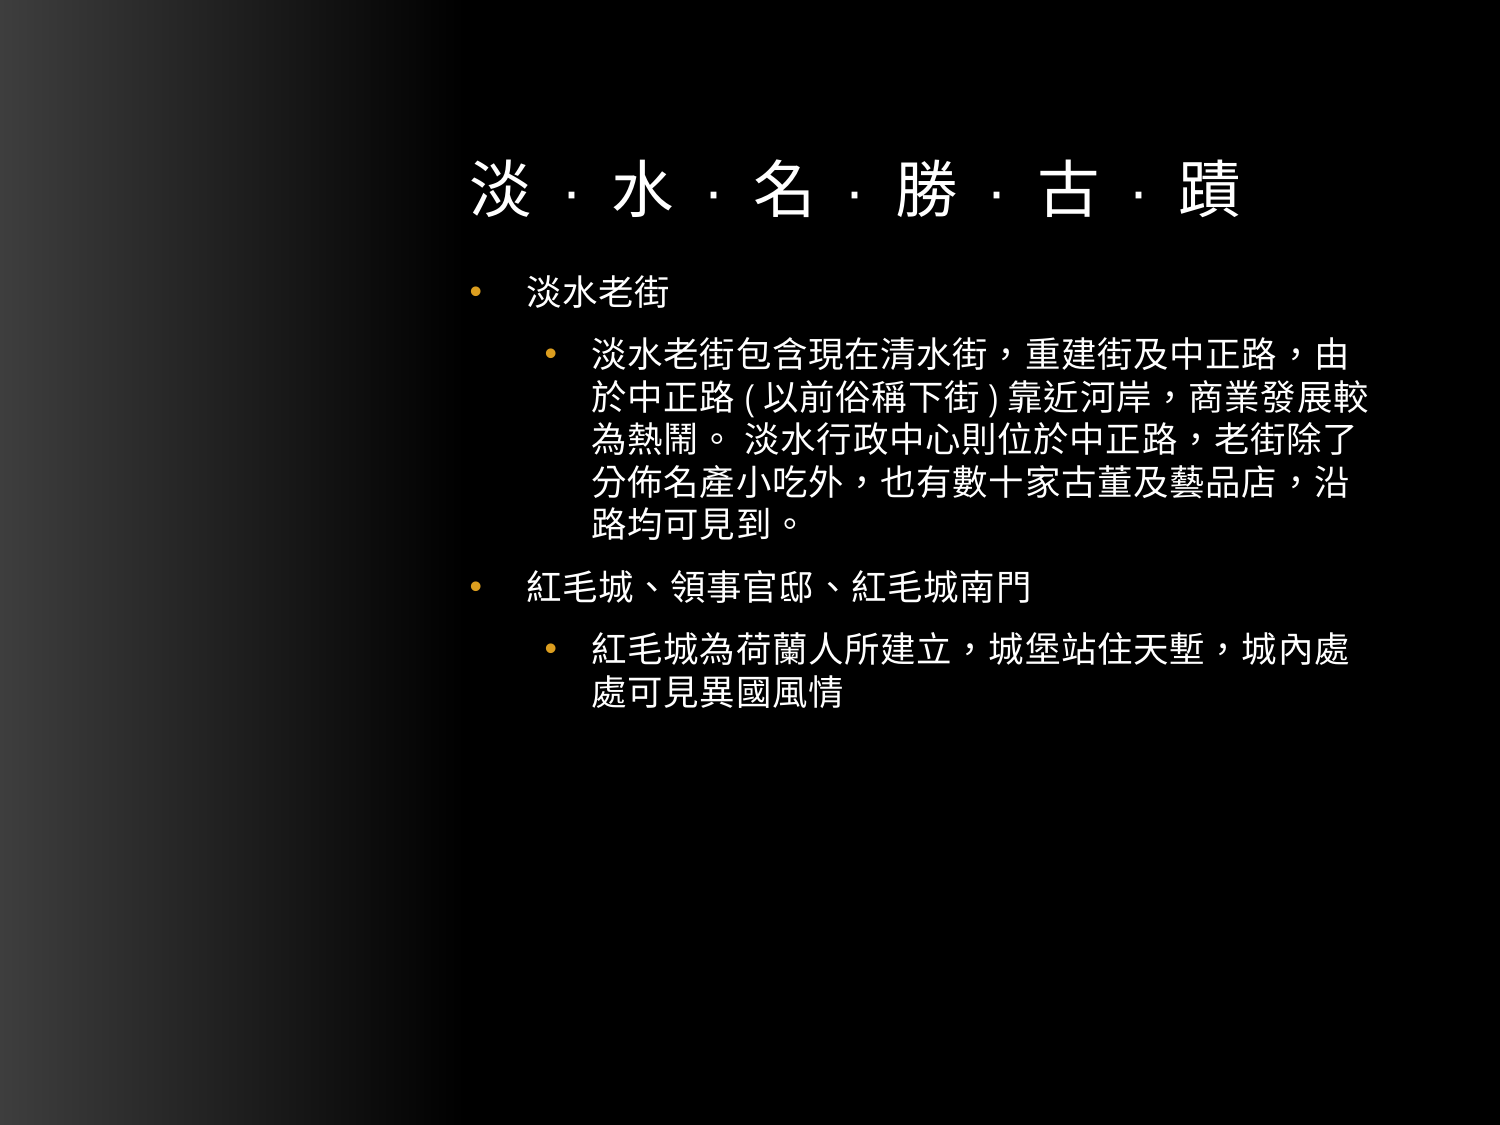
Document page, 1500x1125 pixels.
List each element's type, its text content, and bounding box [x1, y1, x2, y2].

list 淡水老街 淡水老街包含現在清水街，重建街及中正路，由於中正路(以前俗稱下街)靠近河岸，商業發展較為熱鬧。 淡水行政中心則位於中正路，老街除了分佈名產小吃外，也有數十家古董及藝品店，沿路均可見到。 紅毛城、領事官邸、紅毛城南門 紅毛城為荷蘭人所建立，城堡站住天塹，城內處處可見異國風情 [454, 262, 1400, 938]
title 淡 · 水 · 名 · 勝 · 古 · 蹟 [454, 45, 1401, 233]
